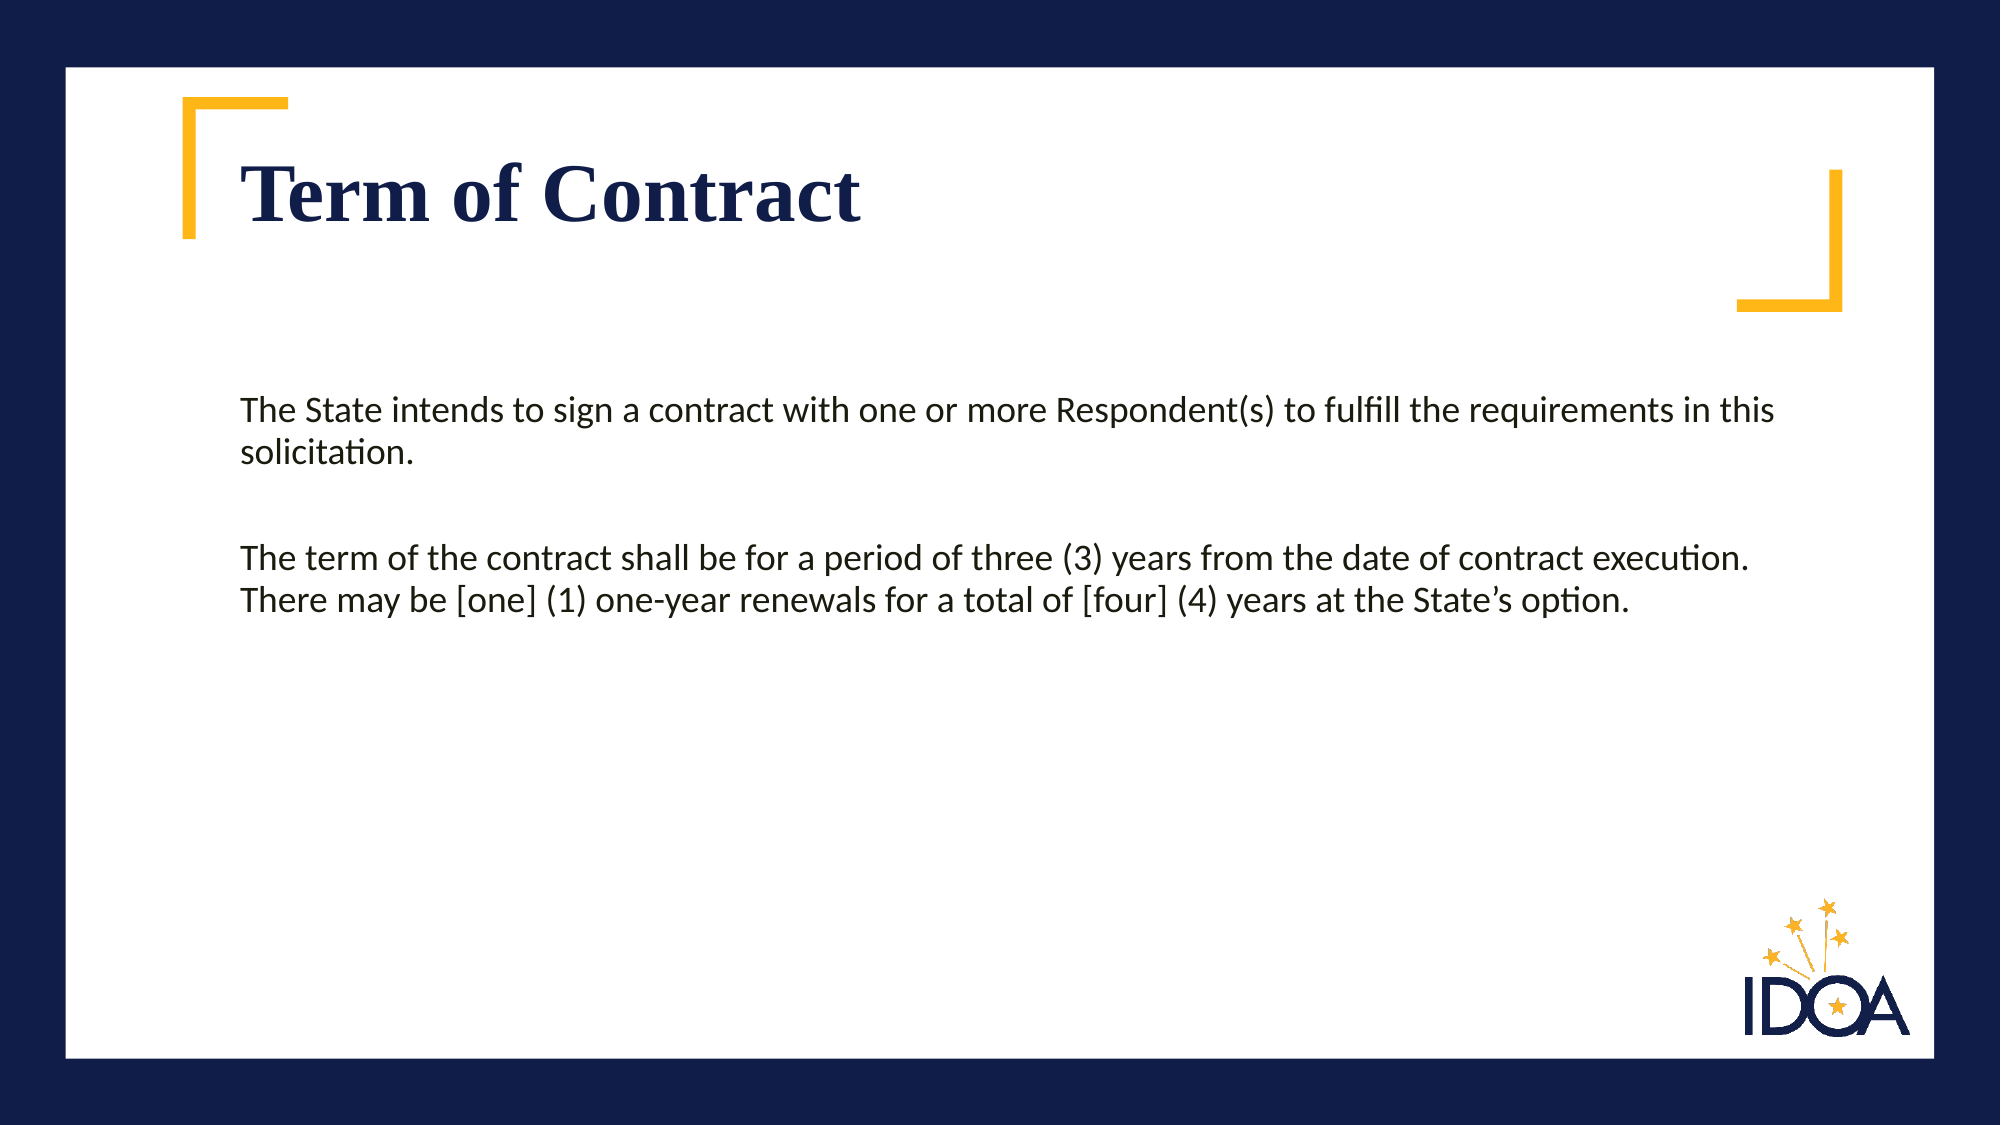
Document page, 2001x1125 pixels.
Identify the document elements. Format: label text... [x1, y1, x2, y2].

title Term of Contract [225, 142, 1800, 279]
picture [1702, 857, 1959, 1114]
list The State intends to sign a contract with one or more Respondent(s) to fulfill the requirements in this solicitation. The term of the contract shall be for a period of three (3) years from the date of contract execution. There may be [one] (1) one-year renewals for a total of [four] (4) years at the State’s option. [225, 311, 1800, 956]
